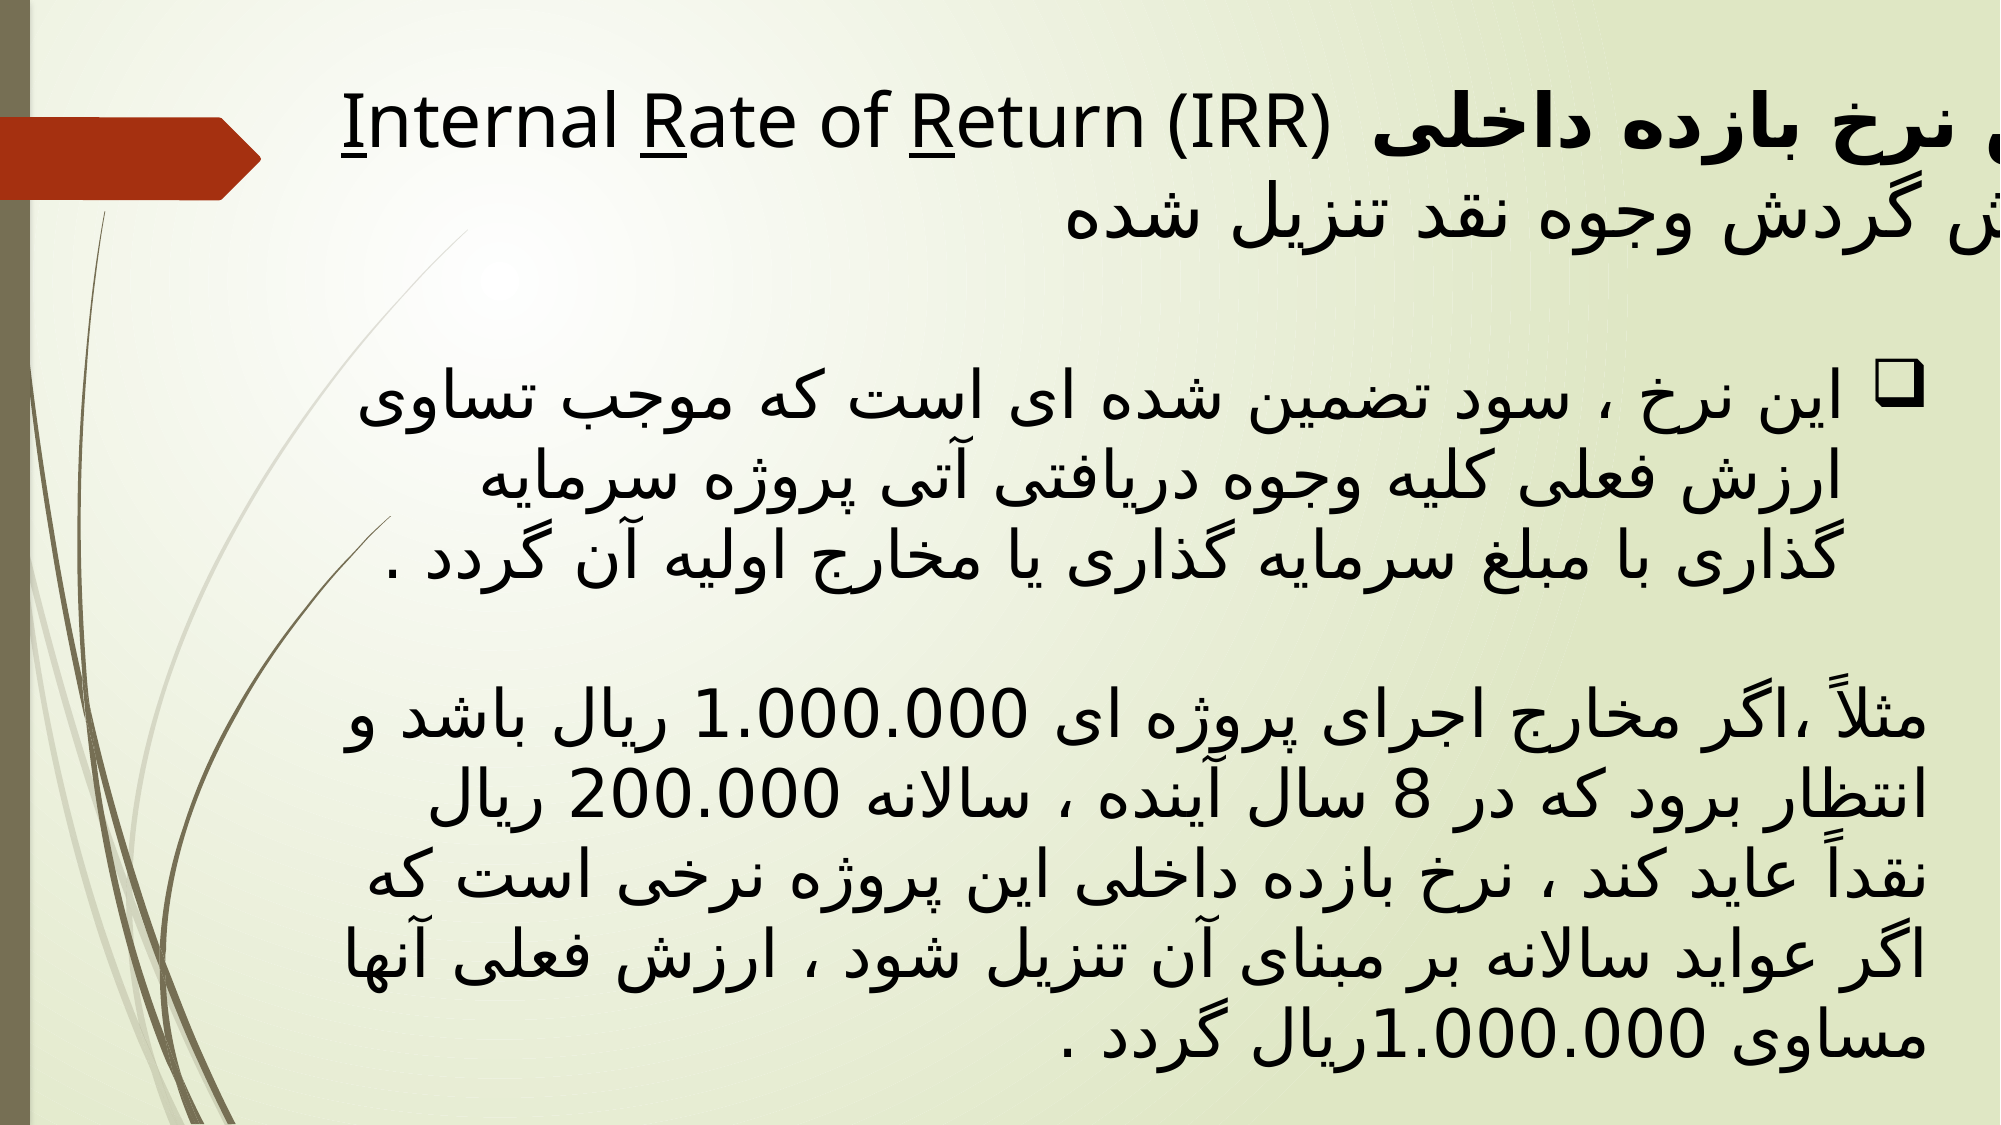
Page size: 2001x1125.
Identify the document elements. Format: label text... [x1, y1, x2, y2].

text_box Internal Rate of Return (IRR) روش نرخ بازده داخلی یا روش گردش وجوه نقد تنزیل شده [326, 64, 2000, 260]
text_box این نرخ ، سود تضمین شده ای است که موجب تساوی ارزش فعلی کلیه وجوه دریافتی آتی پروژه سرمایه گذاری با مبلغ سرمایه گذاری یا مخارج اولیه آن گردد . مثلاً ،اگر مخارج اجرای پروژه ای 1.000.000 ریال باشد و انتظار برود که در 8 سال آینده ، سالانه 200.000 ریال نقداً عاید کند ، نرخ بازده داخلی این پروژه نرخی است که اگر عواید سالانه بر مبنای آن تنزیل شود ، ارزش فعلی آنها مساوی 1.000.000ریال گردد . [319, 344, 1946, 1125]
